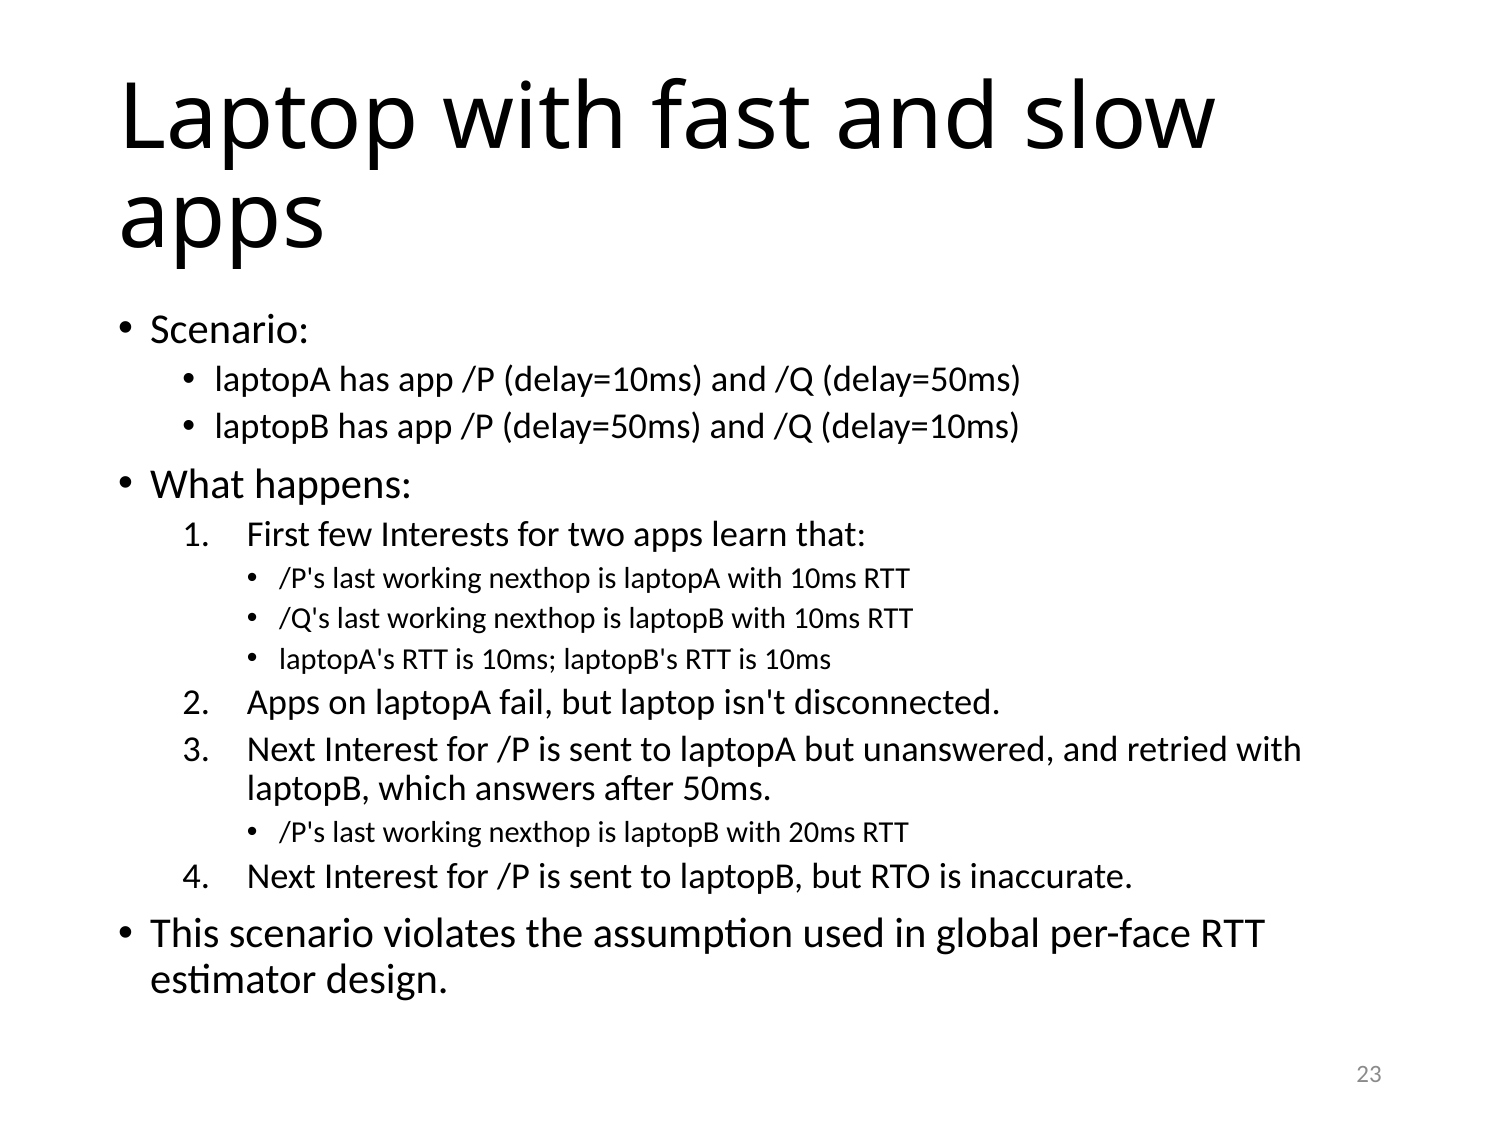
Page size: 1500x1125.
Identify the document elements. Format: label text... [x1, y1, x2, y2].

slide_number 23 [1059, 1042, 1397, 1103]
title Laptop with fast and slow apps [103, 59, 1397, 278]
list Scenario: laptopA has app /P (delay=10ms) and /Q (delay=50ms) laptopB has app /P (delay=50ms) and /Q (delay=10ms) What happens: First few Interests for two apps learn that: /P's last working nexthop is laptopA with 10ms RTT /Q's last working nexthop is laptopB with 10ms RTT laptopA's RTT is 10ms; laptopB's RTT is 10ms Apps on laptopA fail, but laptop isn't disconnected. Next Interest for /P is sent to laptopA but unanswered, and retried with laptopB, which answers after 50ms. /P's last working nexthop is laptopB with 20ms RTT Next Interest for /P is sent to laptopB, but RTO is inaccurate. This scenario violates the assumption used in global per-face RTT estimator design. [103, 299, 1397, 1014]
